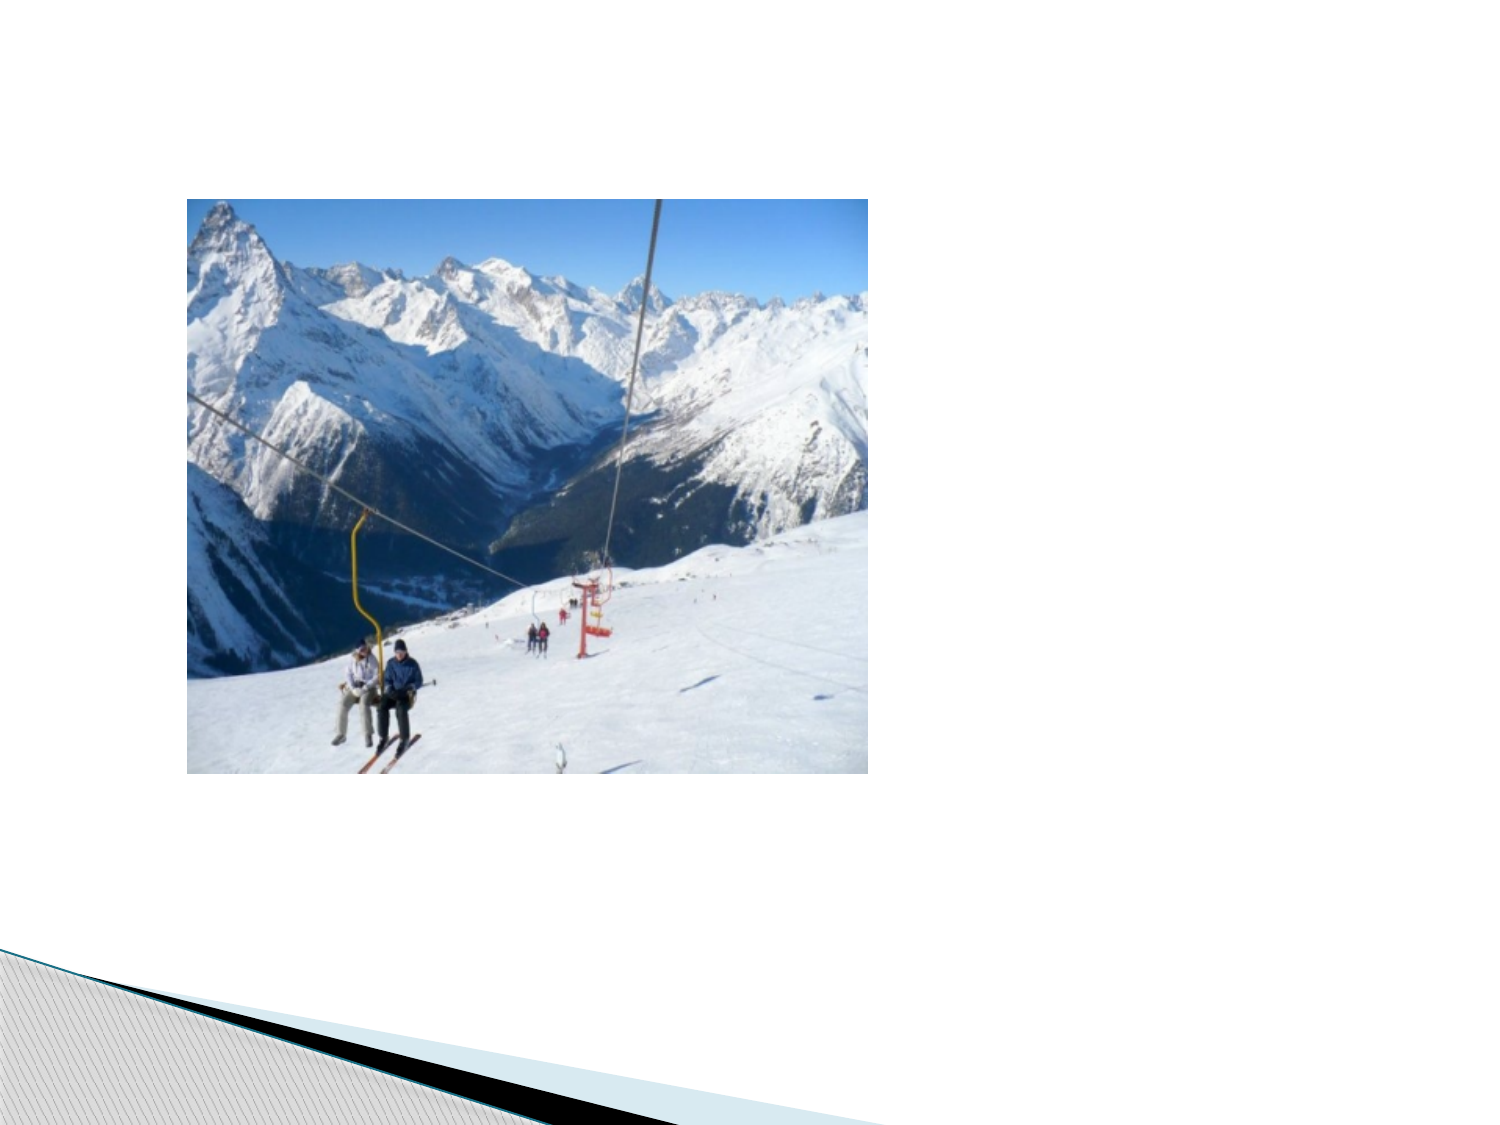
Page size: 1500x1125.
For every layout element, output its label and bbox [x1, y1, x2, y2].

list [187, 198, 868, 774]
